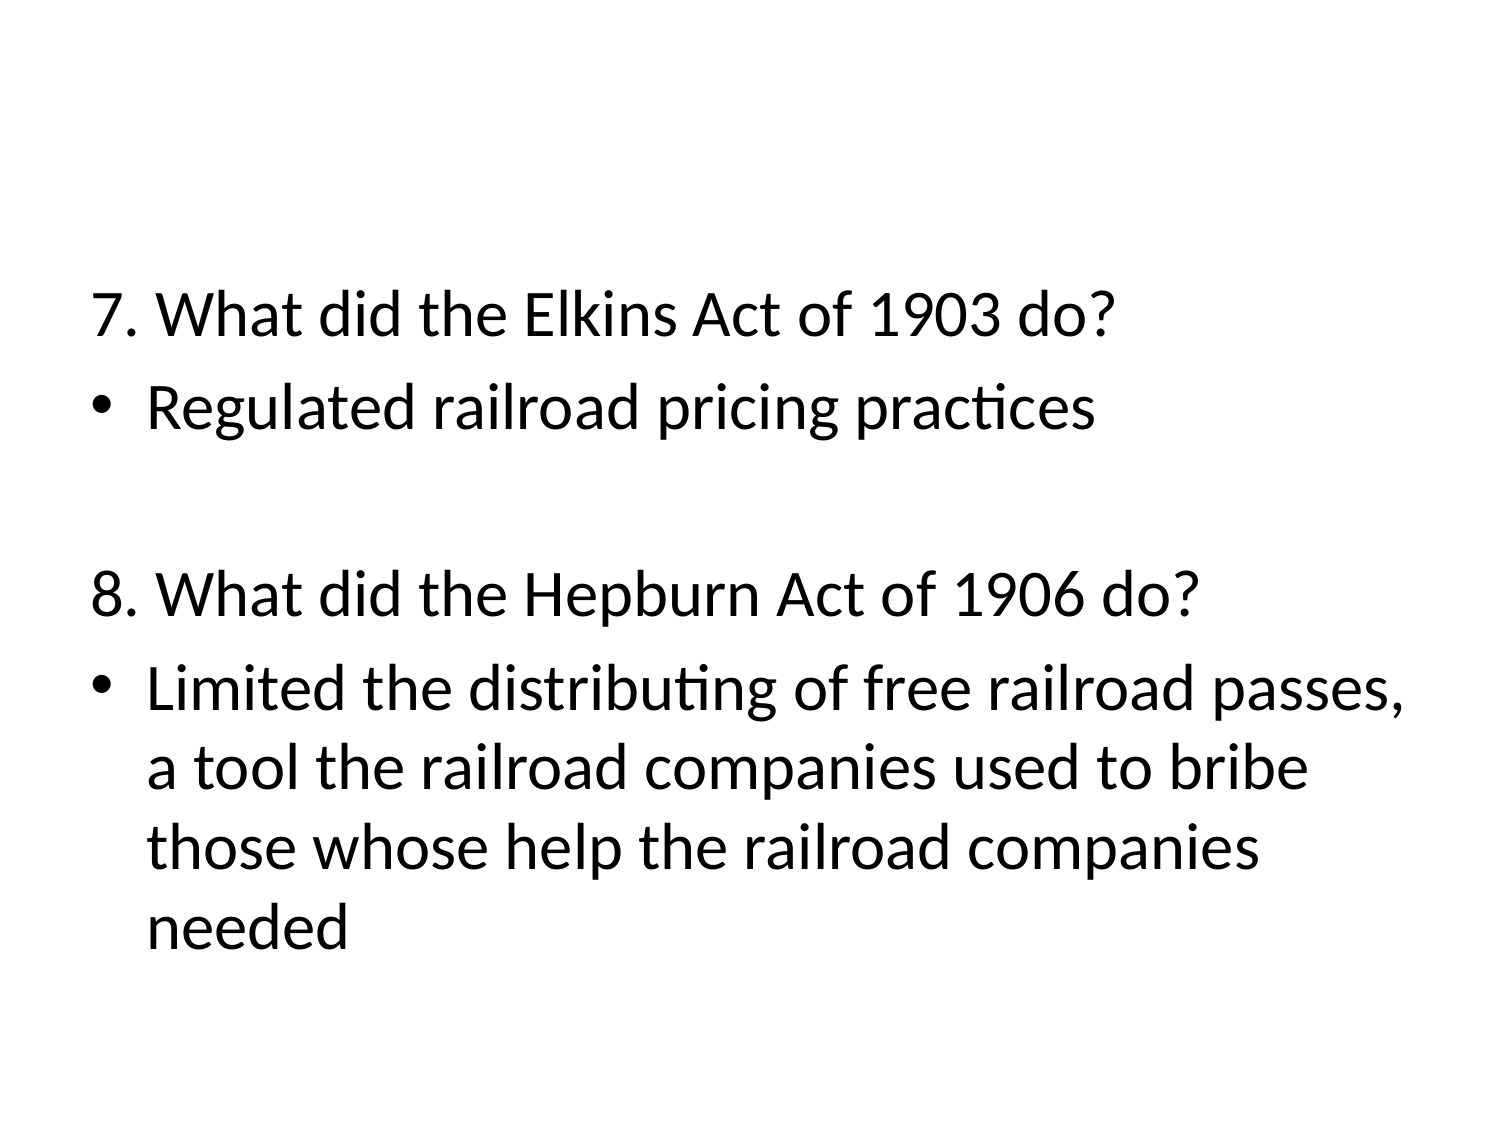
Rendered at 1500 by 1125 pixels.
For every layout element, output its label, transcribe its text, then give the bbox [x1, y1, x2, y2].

list 7. What did the Elkins Act of 1903 do? Regulated railroad pricing practices 8. What did the Hepburn Act of 1906 do? Limited the distributing of free railroad passes, a tool the railroad companies used to bribe those whose help the railroad companies needed [75, 262, 1425, 1005]
